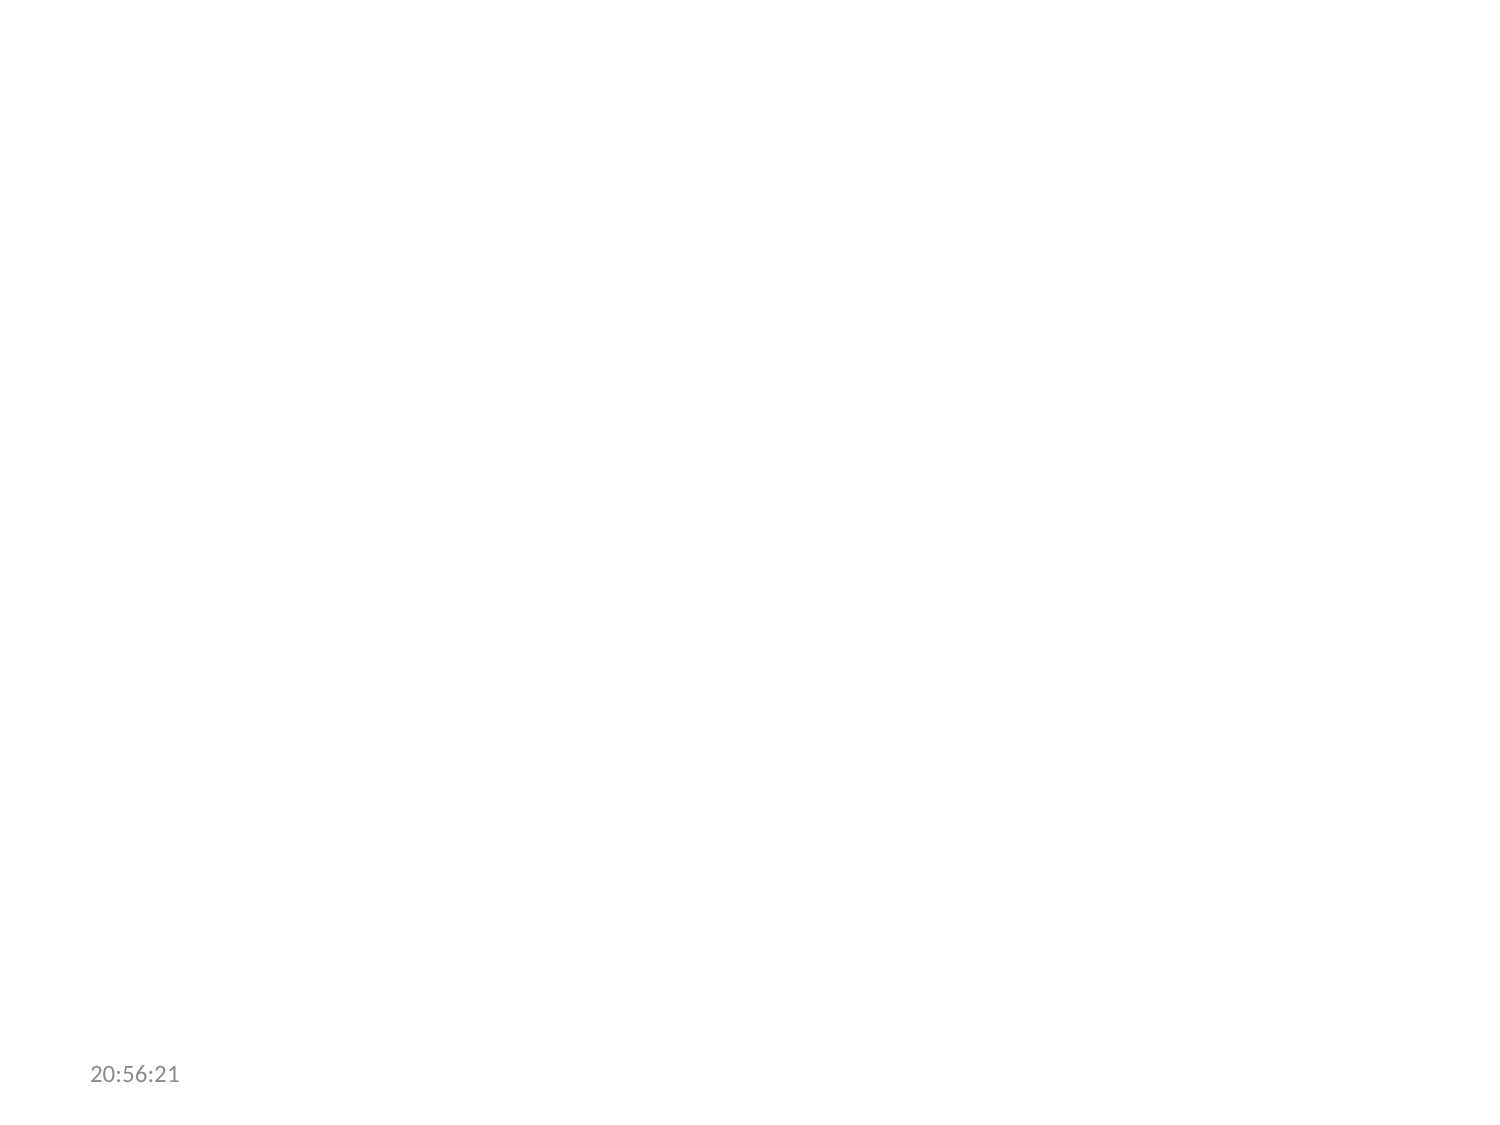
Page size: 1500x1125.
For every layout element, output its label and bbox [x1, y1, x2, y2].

slide_number [75, 1042, 425, 1103]
